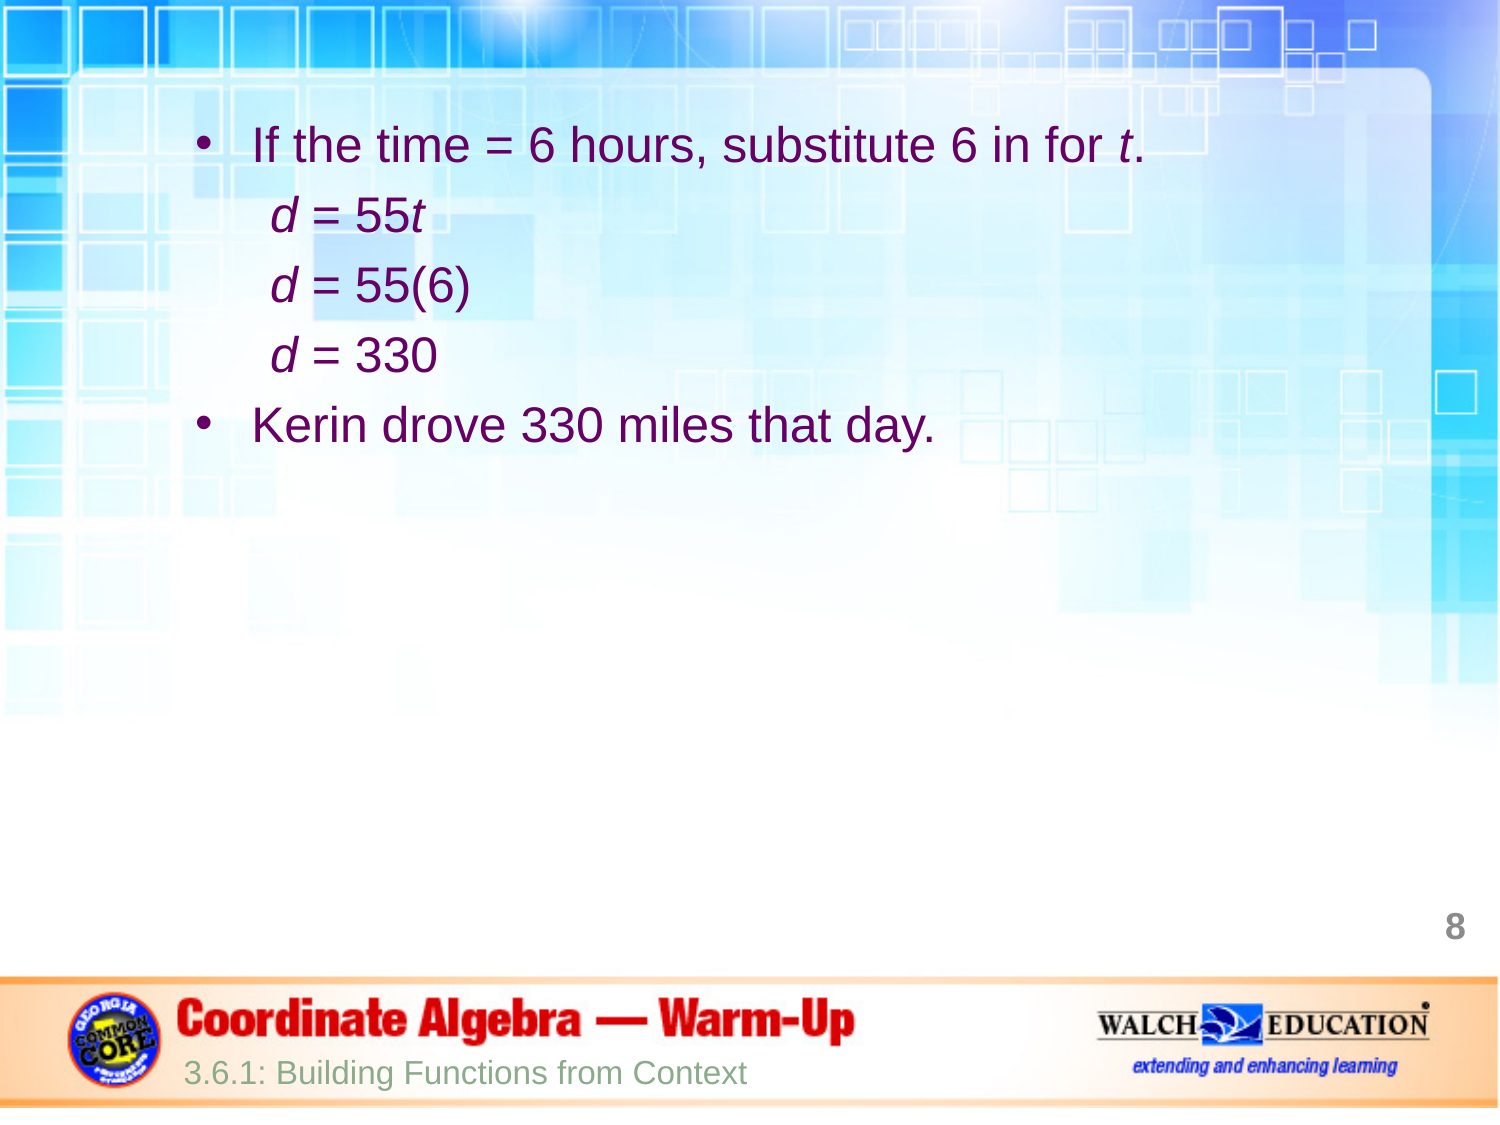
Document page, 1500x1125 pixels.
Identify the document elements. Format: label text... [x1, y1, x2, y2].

subtitle If the time = 6 hours, substitute 6 in for t. d = 55t d = 55(6) d = 330 Kerin drove 330 miles that day. [105, 105, 1394, 925]
slide_number 8 [1361, 901, 1481, 949]
footer 3.6.1: Building Functions from Context [168, 1048, 1067, 1094]
picture [0, 0, 1500, 1108]
